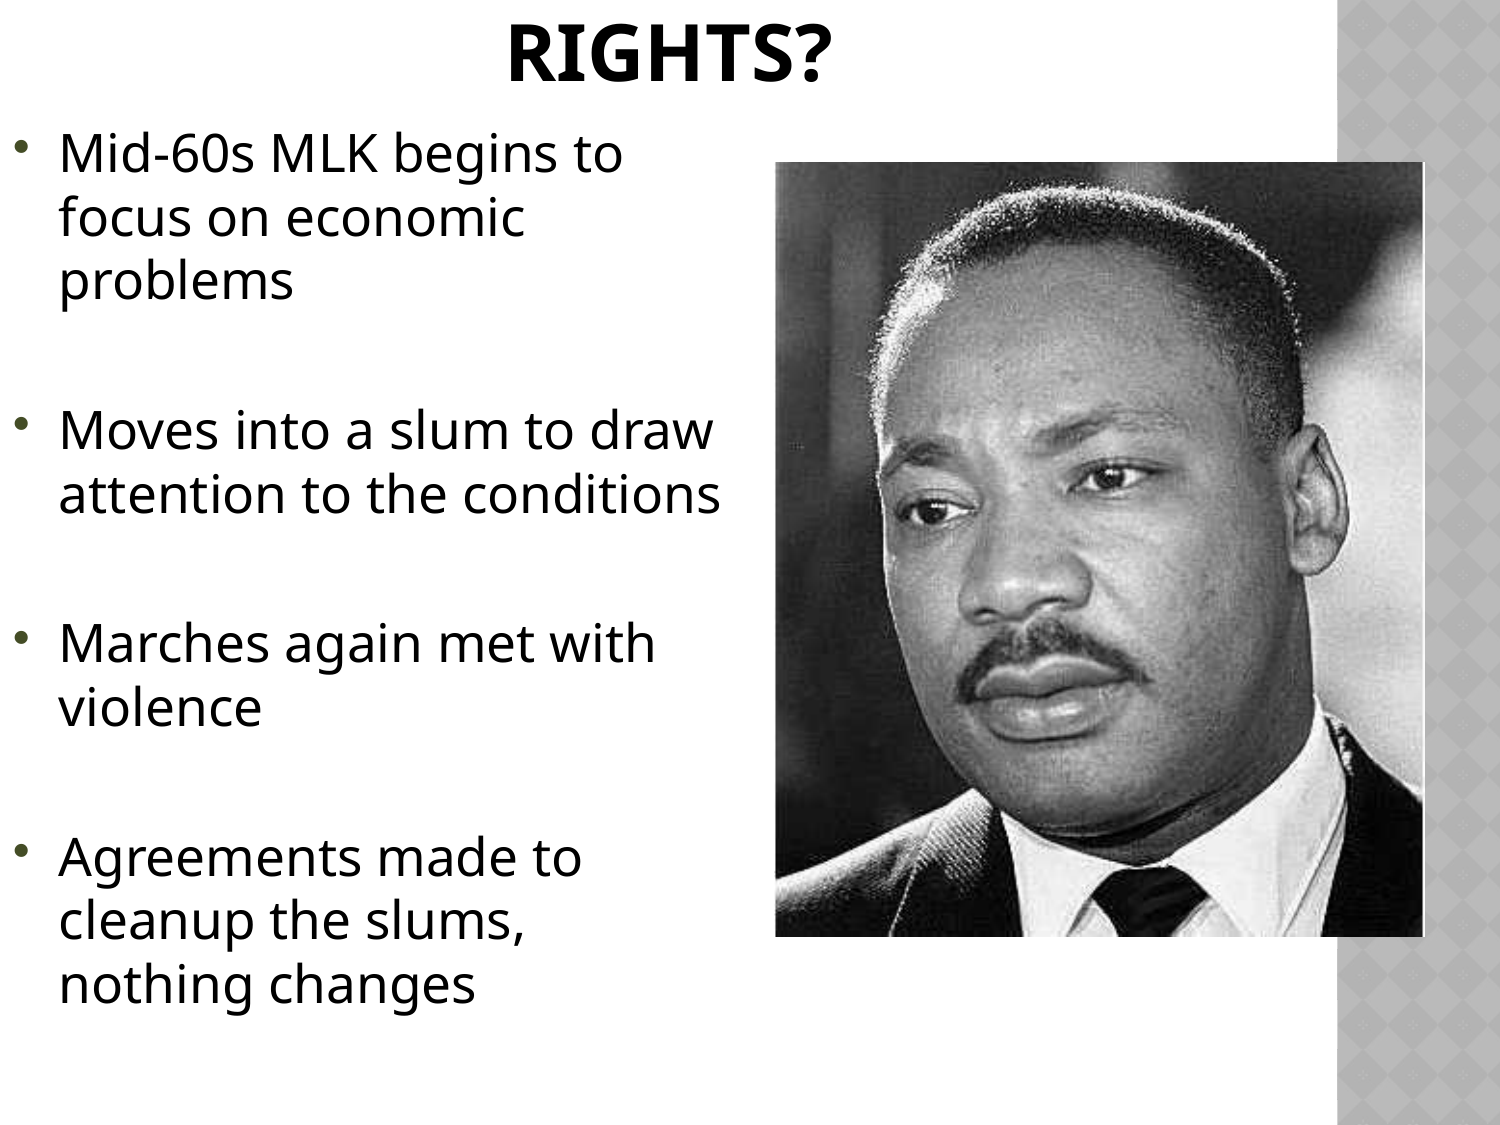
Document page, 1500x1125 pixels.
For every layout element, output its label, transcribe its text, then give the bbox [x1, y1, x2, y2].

picture [774, 162, 1426, 937]
title A shift to Economic rights? [75, 0, 1263, 98]
list Mid-60s MLK begins to focus on economic problems Moves into a slum to draw attention to the conditions Marches again met with violence Agreements made to cleanup the slums, nothing changes [0, 112, 738, 1075]
